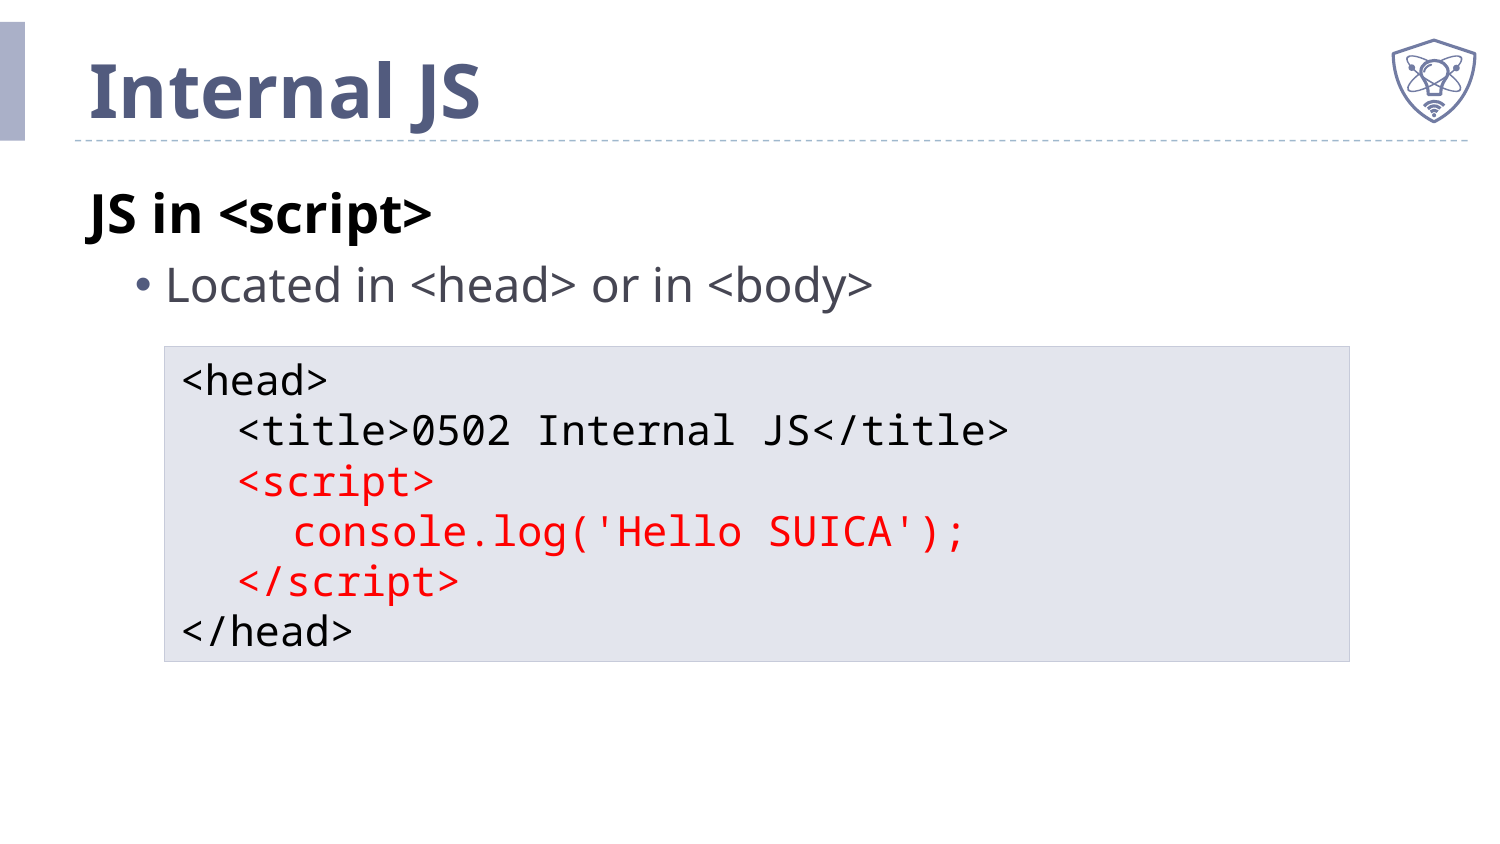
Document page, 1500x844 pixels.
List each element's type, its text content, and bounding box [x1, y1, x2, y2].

text_box <head> <title>0502 Internal JS</title> <script> console.log('Hello SUICA'); </script> </head> [164, 346, 1350, 662]
list JS in <script> Located in <head> or in <body> [75, 171, 1475, 835]
title Internal JS [75, 18, 1475, 141]
